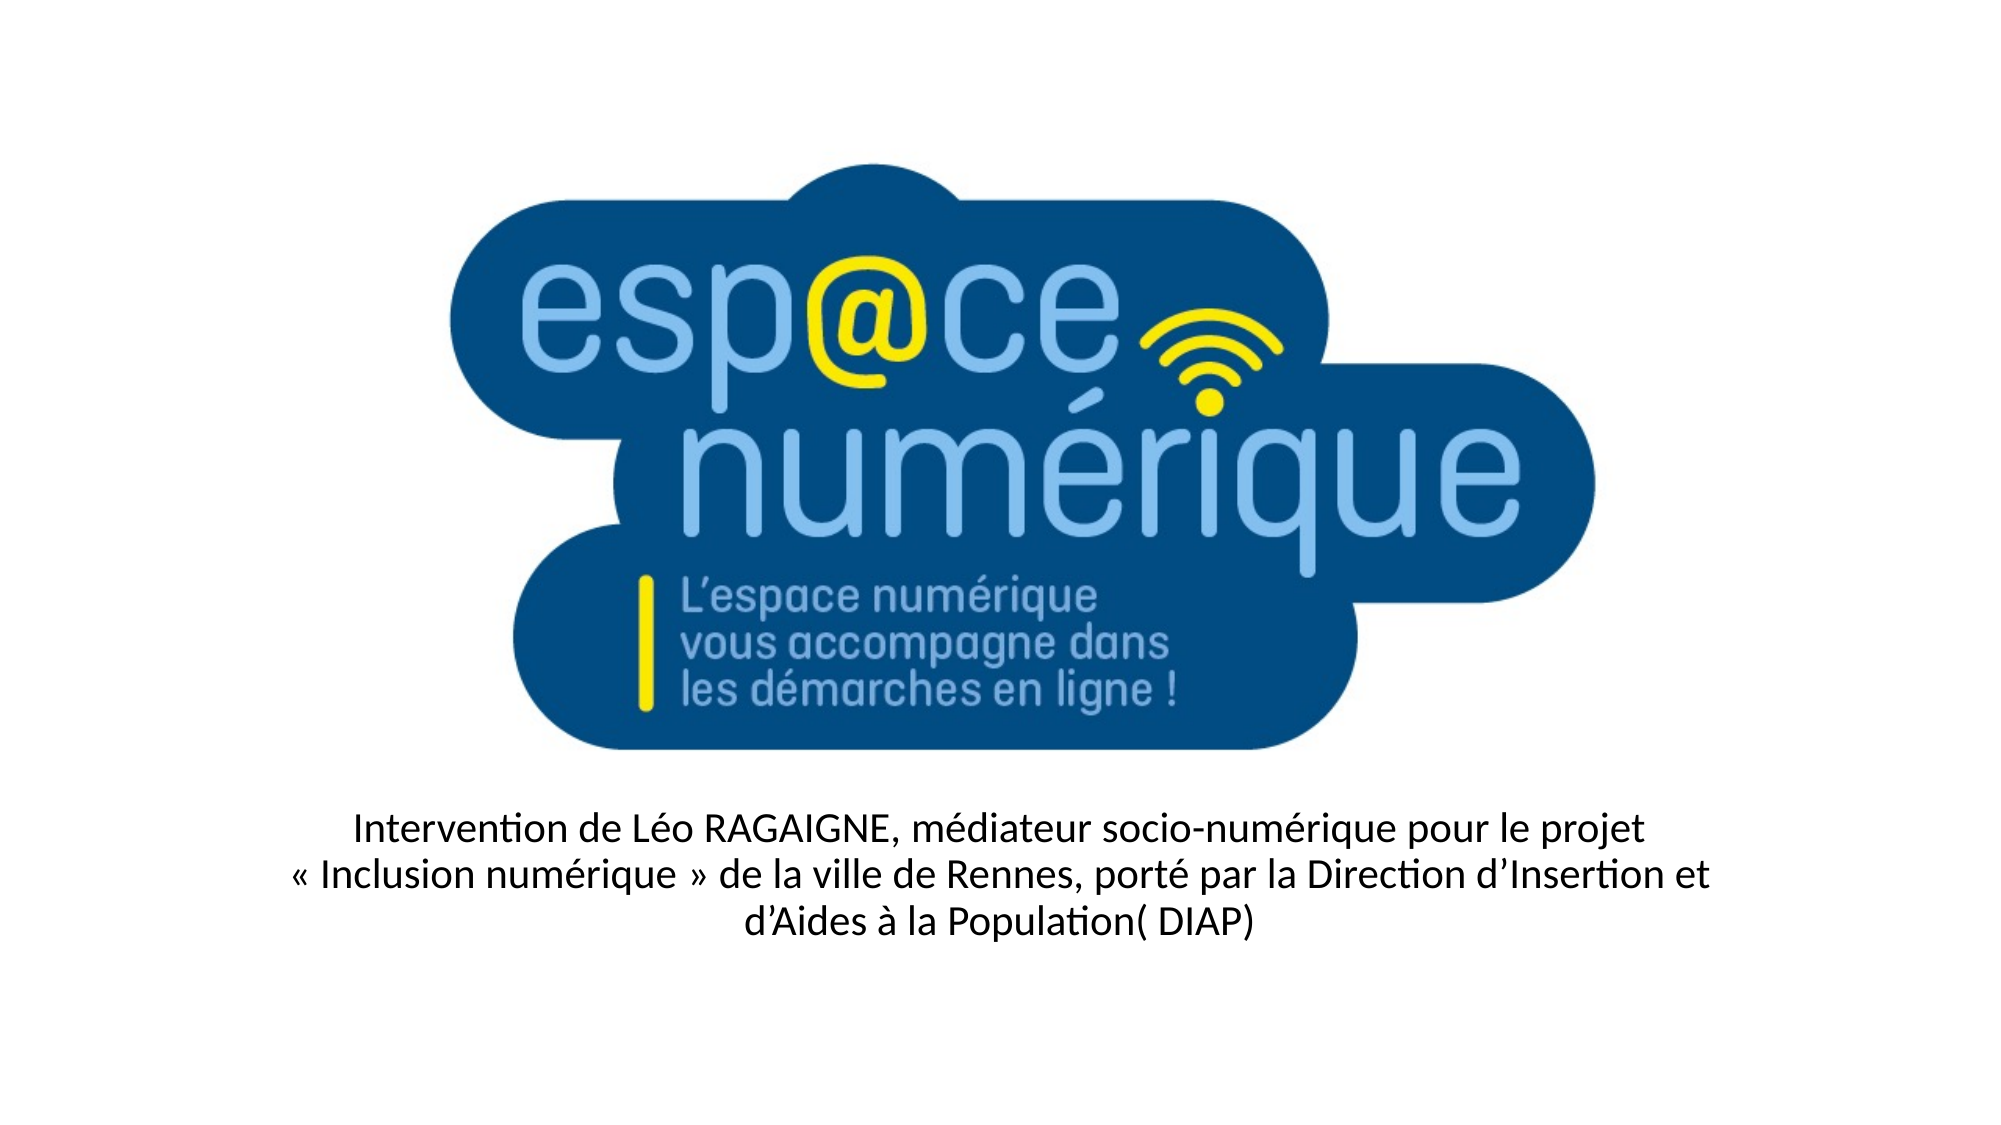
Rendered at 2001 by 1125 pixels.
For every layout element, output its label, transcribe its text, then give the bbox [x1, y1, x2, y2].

subtitle Intervention de Léo RAGAIGNE, médiateur socio-numérique pour le projet « Inclusion numérique » de la ville de Rennes, porté par la Direction d’Insertion et d’Aides à la Population( DIAP) [249, 798, 1750, 953]
picture [368, 74, 1652, 880]
